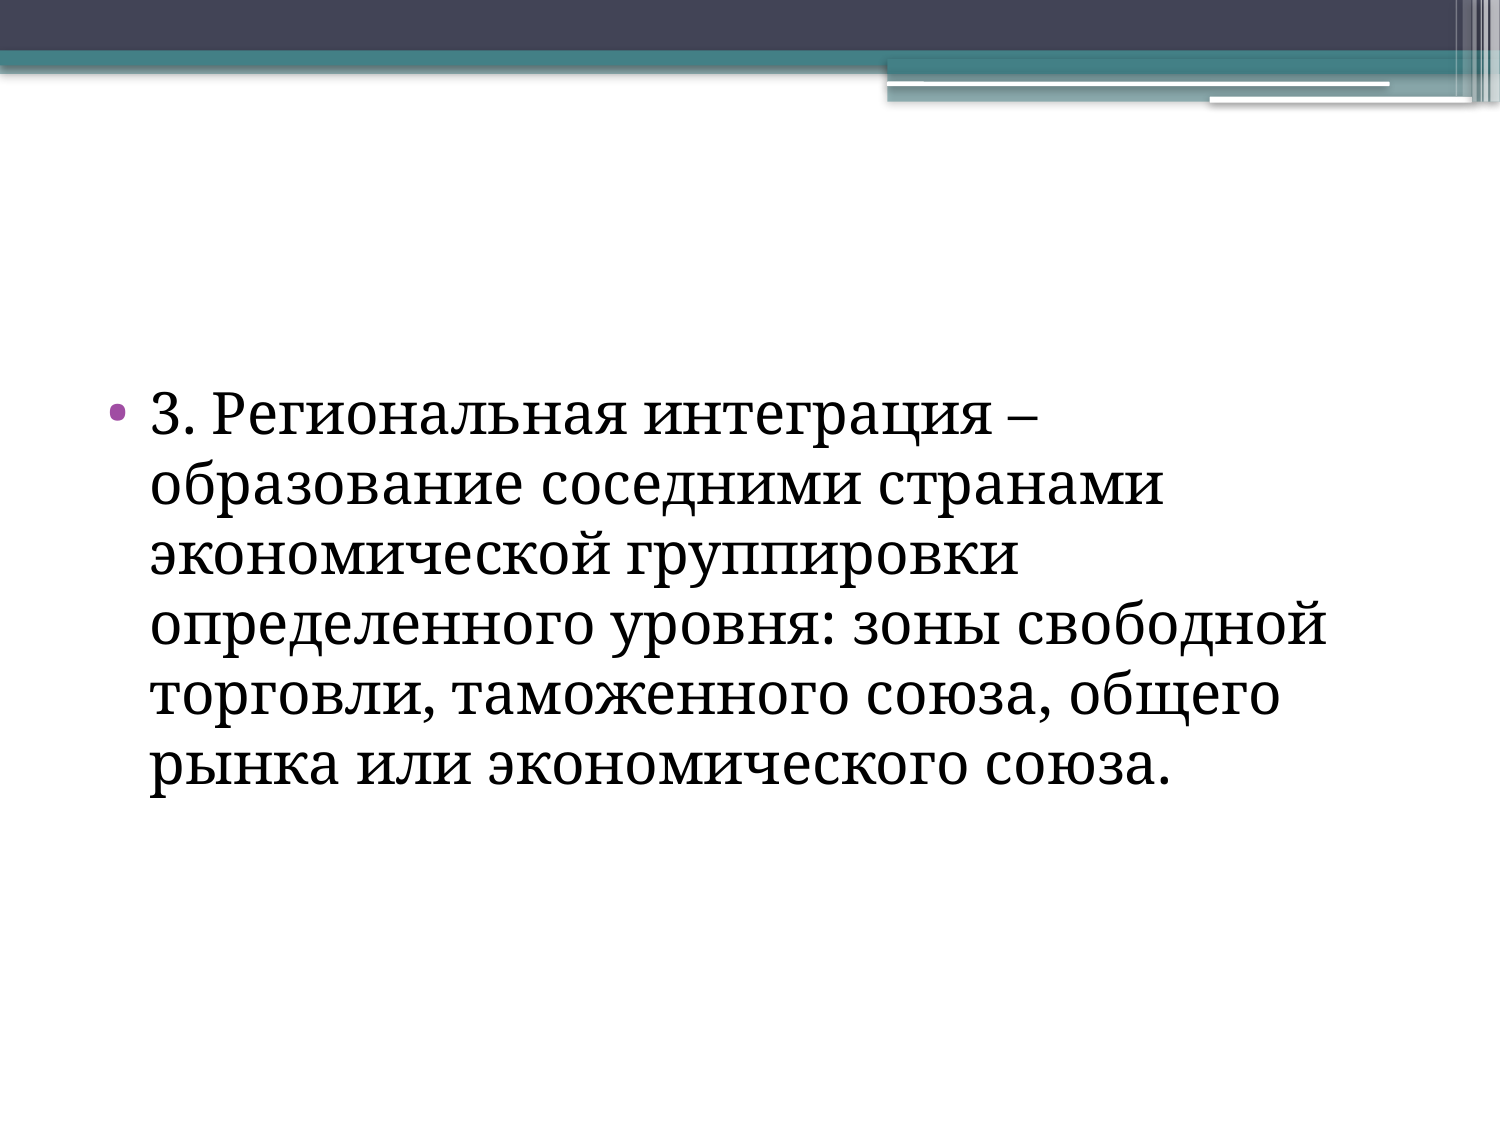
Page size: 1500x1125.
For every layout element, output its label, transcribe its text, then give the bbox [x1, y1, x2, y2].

list 3. Региональная интеграция – образование соседними странами экономической группировки определенного уровня: зоны свободной торговли, таможенного союза, общего рынка или экономического союза. [75, 368, 1425, 1079]
